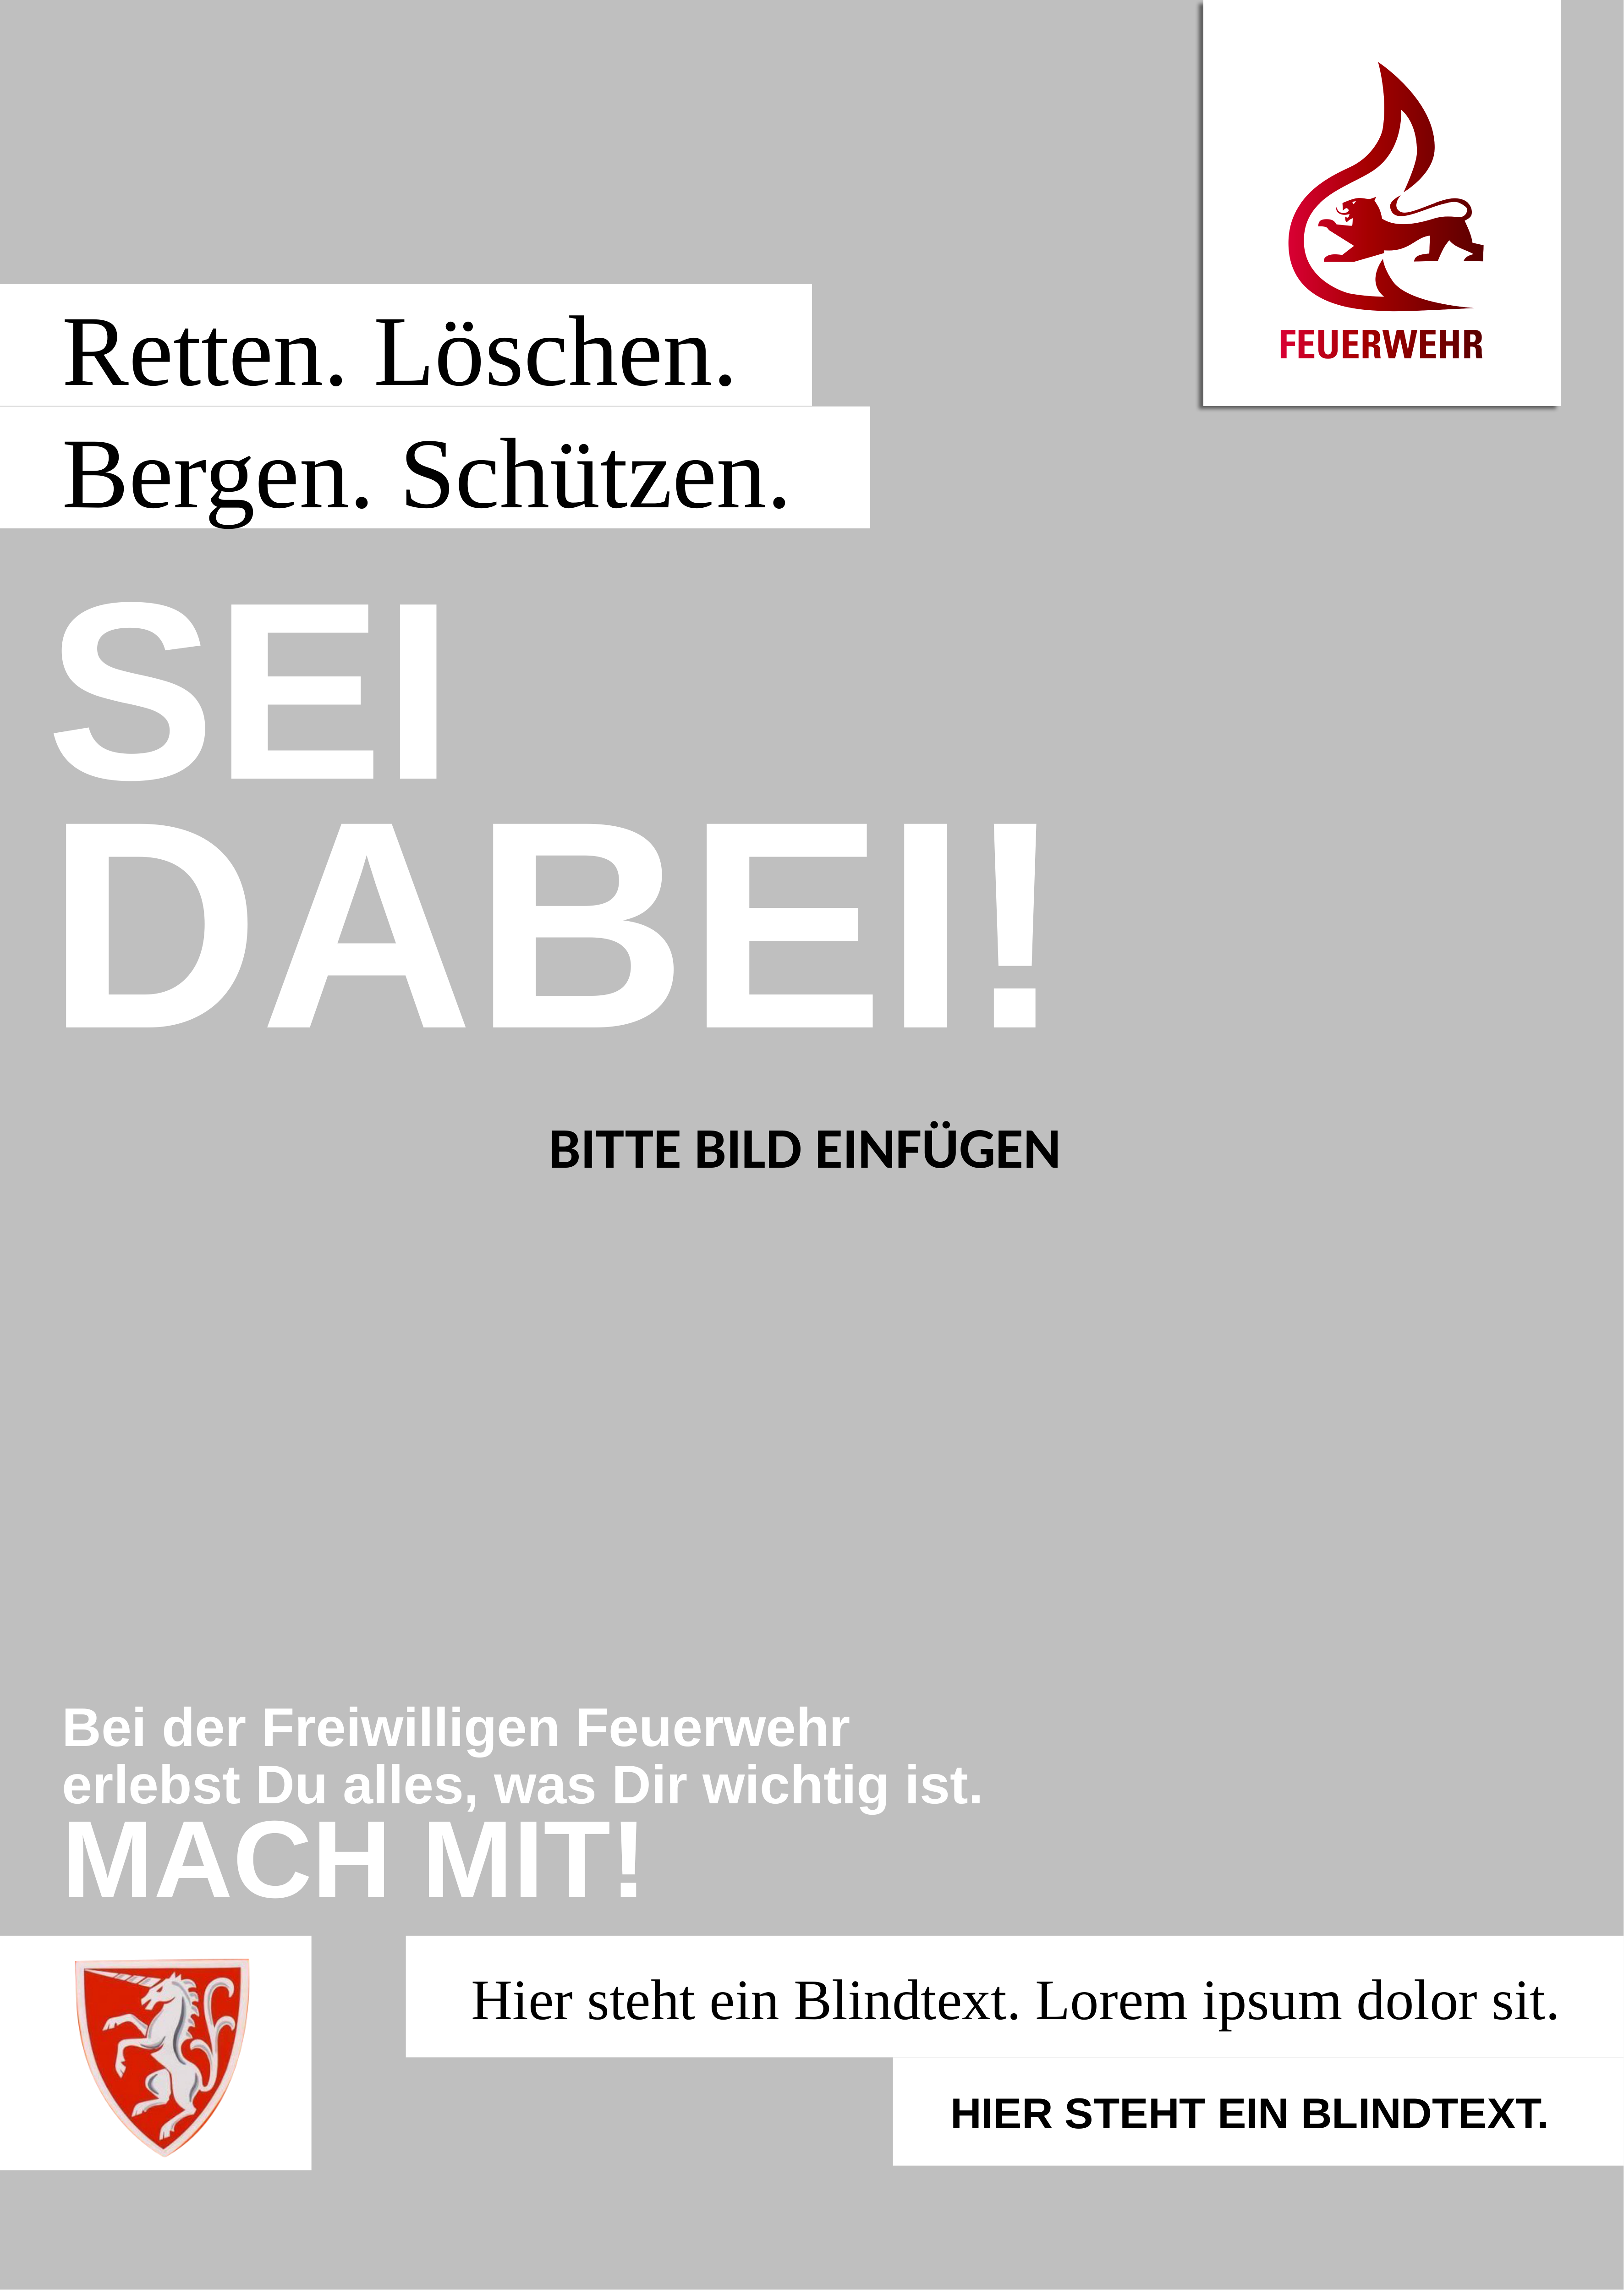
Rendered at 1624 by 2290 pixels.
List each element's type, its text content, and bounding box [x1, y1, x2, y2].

picture [1203, 0, 1561, 406]
picture [62, 1944, 279, 2162]
text_box HIER STEHT EIN BLINDTEXT. [893, 2058, 1624, 2166]
text_box Bergen. Schützen. [0, 406, 870, 528]
text_box Hier steht ein Blindtext. Lorem ipsum dolor sit. [406, 1935, 1624, 2058]
text_box [0, 1935, 312, 2171]
text_box Retten. Löschen. [0, 284, 812, 406]
text_box Bei der Freiwilligen Feuerwehr erlebst Du alles, was Dir wichtig ist. MACH MIT! [62, 1699, 1283, 1920]
text_box SEI DABEI! [46, 595, 1497, 1087]
